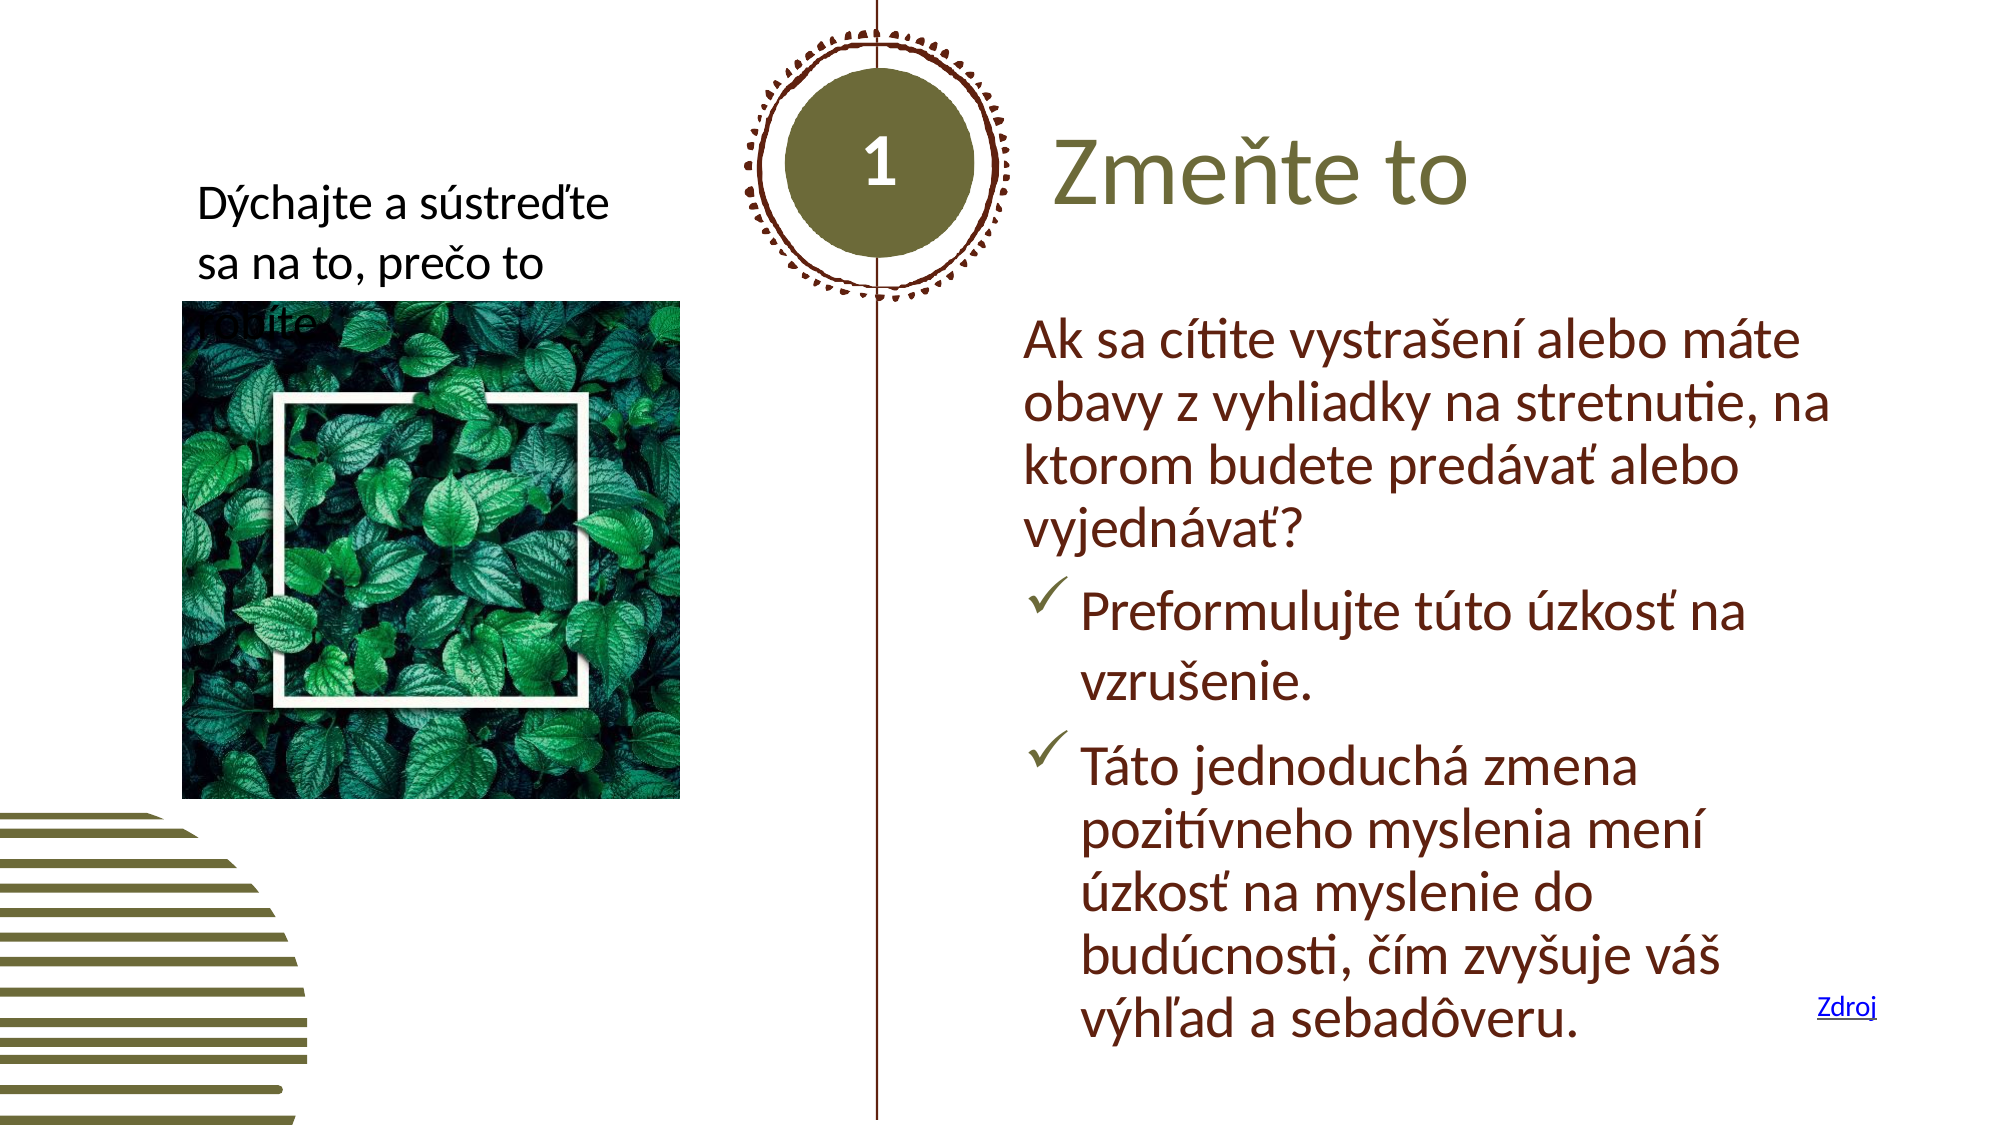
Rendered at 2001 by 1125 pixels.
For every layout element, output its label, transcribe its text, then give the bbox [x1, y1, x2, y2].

text_box [0, 1054, 308, 1064]
text_box [0, 859, 238, 869]
text_box Ak sa cítite vystrašení alebo máte obavy z vyhliadky na stretnutie, na ktorom budete predávať alebo vyjednávať? Preformulujte túto úzkosť na vzrušenie. Táto jednoduchá zmena pozitívneho myslenia mení úzkosť na myslenie do budúcnosti, čím zvyšuje váš výhľad a sebadôveru. [1021, 297, 1921, 1050]
text_box [0, 987, 306, 997]
title Zmeňte to [1050, 103, 1539, 293]
text_box [0, 1018, 308, 1028]
text_box [0, 883, 260, 893]
text_box [0, 1115, 296, 1125]
text_box [0, 932, 289, 942]
text_box Zdroj [1815, 992, 1901, 1023]
text_box Dýchajte a sústreďte sa na to, prečo to robíte [195, 167, 657, 300]
text_box [0, 1037, 308, 1047]
text_box [0, 1085, 283, 1095]
text_box [0, 956, 298, 967]
text_box [0, 828, 199, 838]
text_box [744, 0, 1011, 1121]
picture [182, 301, 680, 800]
text_box [0, 908, 276, 918]
text_box [0, 812, 164, 820]
